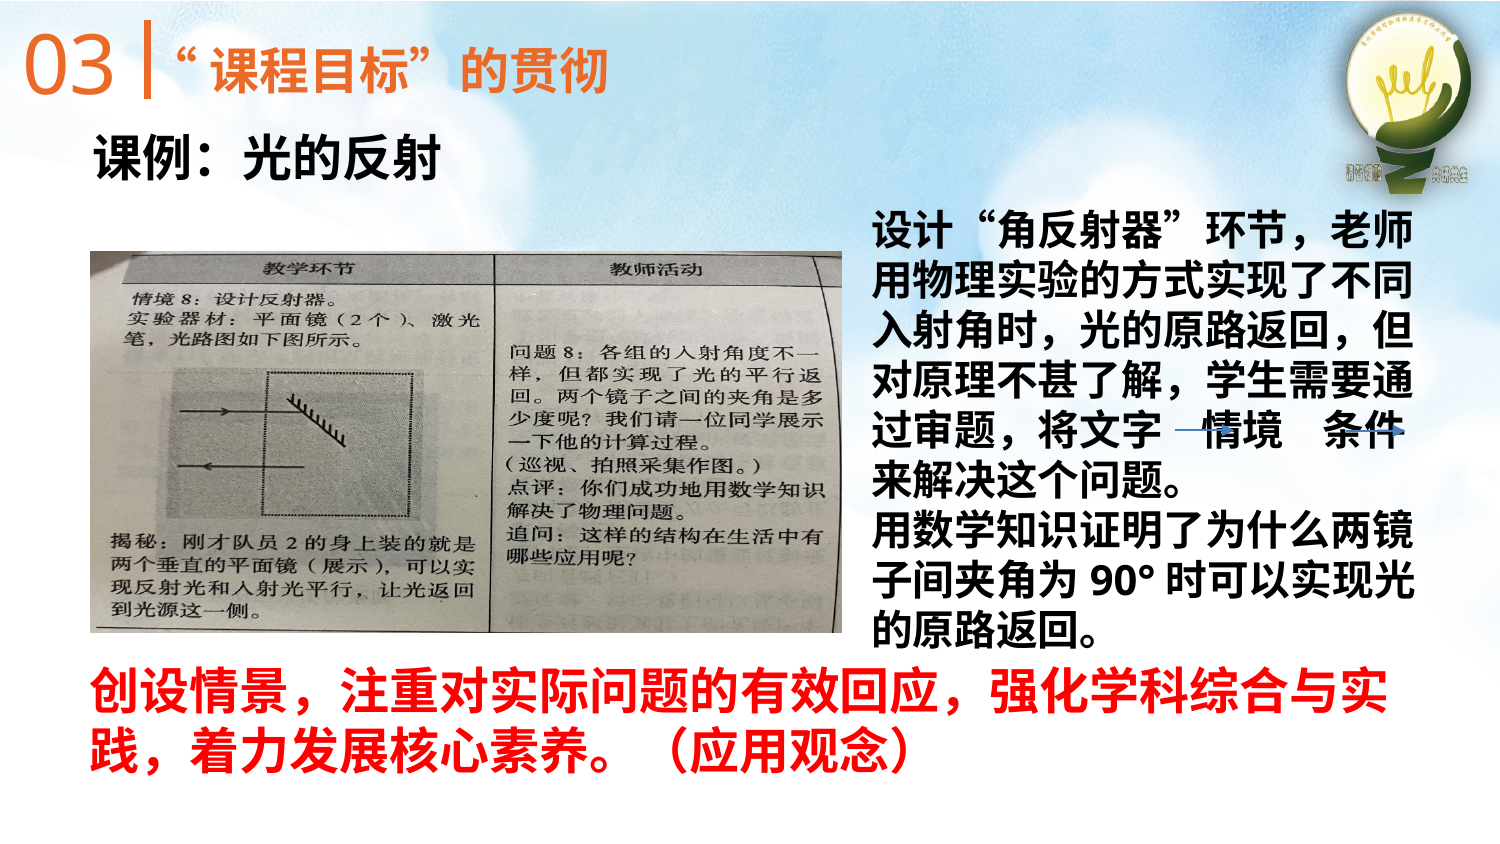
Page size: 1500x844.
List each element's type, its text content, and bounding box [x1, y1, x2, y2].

text_box 创设情景，注重对实际问题的有效回应，强化学科综合与实践，着力发展核心素养。（应用观念） [75, 651, 1415, 787]
text_box 设计“角反射器”环节，老师 用物理实验的方式实现了不同入射角时，光的原路返回，但对原理不甚了解，学生需要通过审题，将文字 情境 条件来解决这个问题。 用数学知识证明了为什么两镜子间夹角为90°时可以实现光的原路返回。 [856, 196, 1459, 662]
picture [0, 0, 1500, 843]
text_box “课程目标”的贯彻 [132, 32, 624, 107]
text_box 03 [7, 3, 132, 119]
text_box 课例：光的反射 [77, 119, 458, 195]
